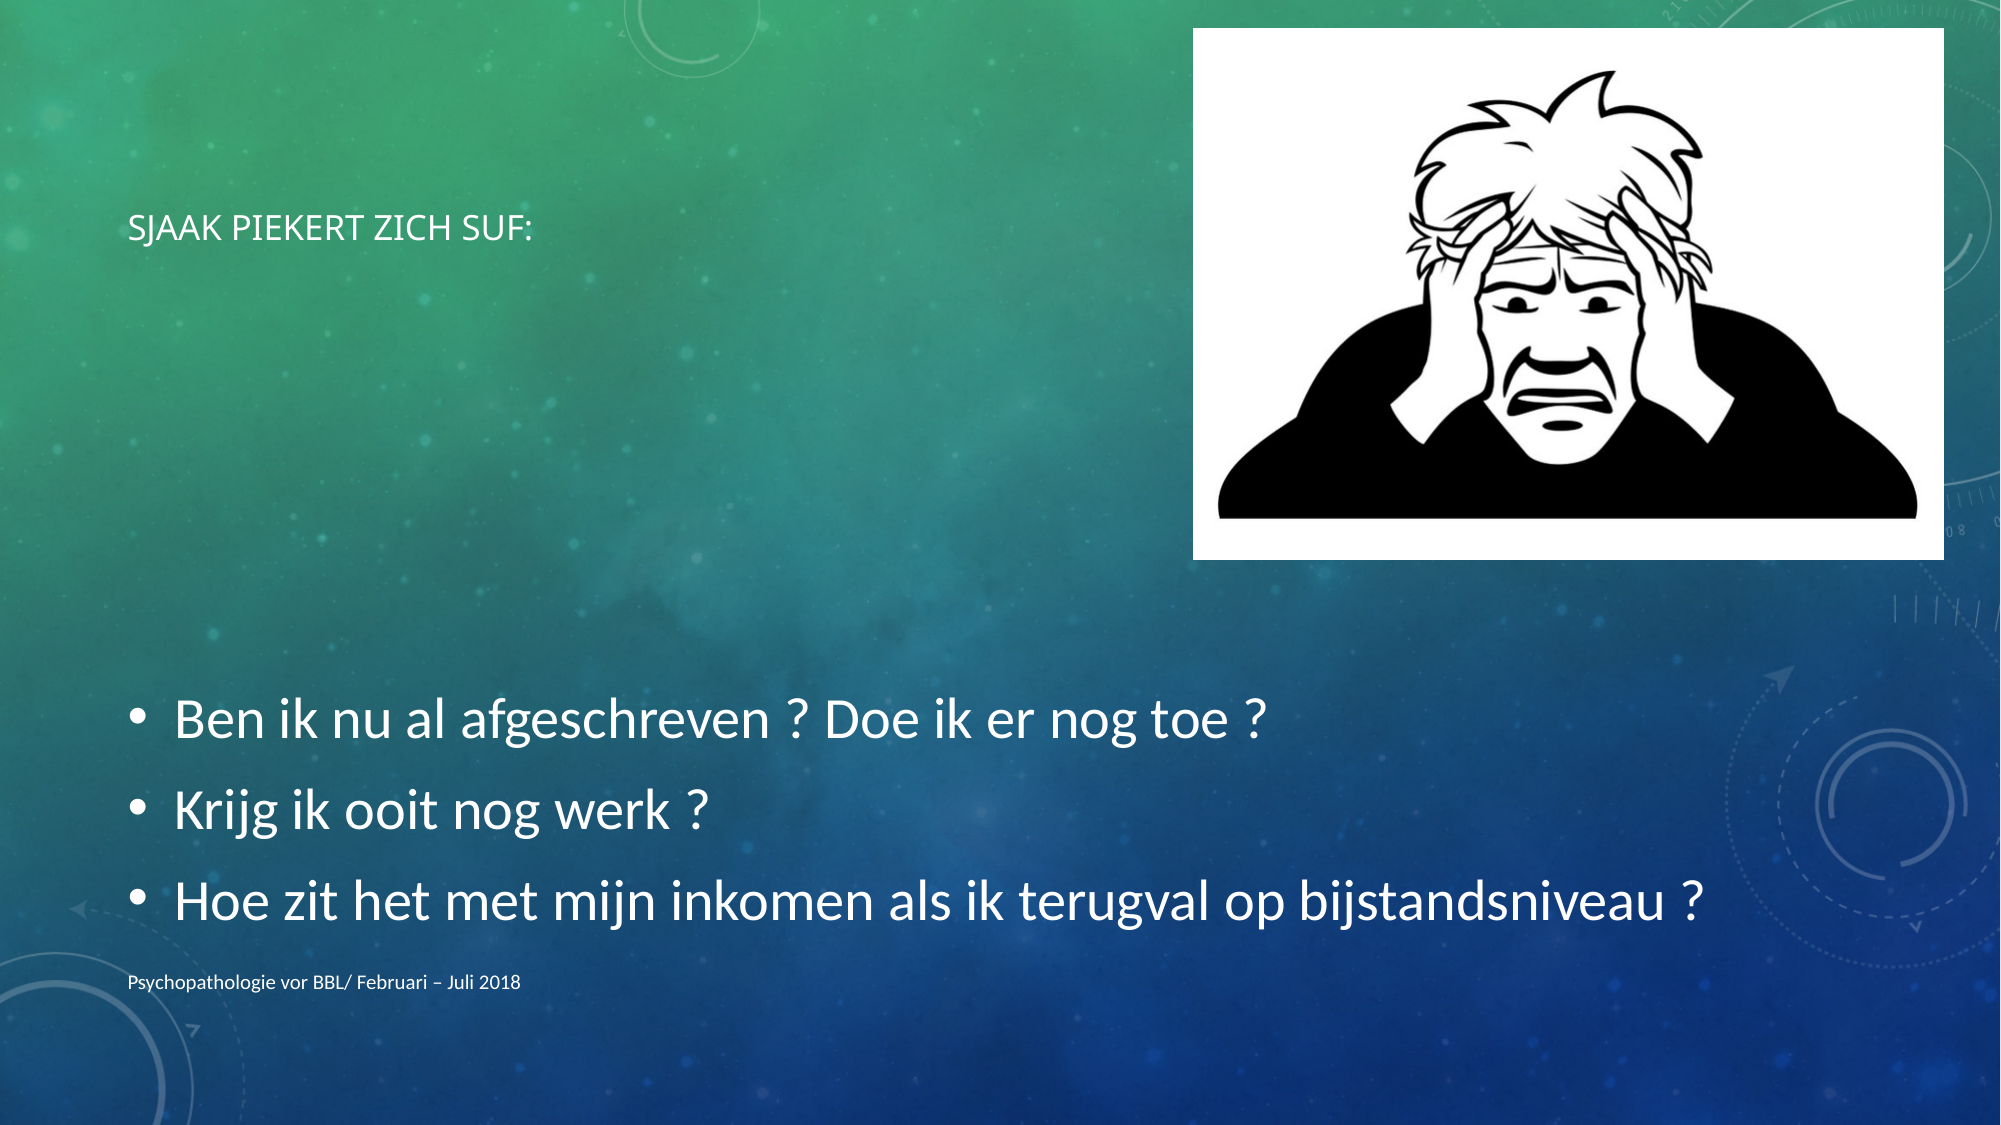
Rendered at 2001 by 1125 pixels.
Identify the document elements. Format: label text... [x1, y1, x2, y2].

footer Psychopathologie vor BBL/ Februari – Juli 2018 [112, 963, 1397, 1025]
title Sjaak piekert zich suf: [112, 99, 1187, 339]
list Ben ik nu al afgeschreven ? Doe ik er nog toe ? Krijg ik ooit nog werk ? Hoe zit het met mijn inkomen als ik terugval op bijstandsniveau ? [112, 606, 1775, 967]
picture [0, 0, 2001, 1125]
